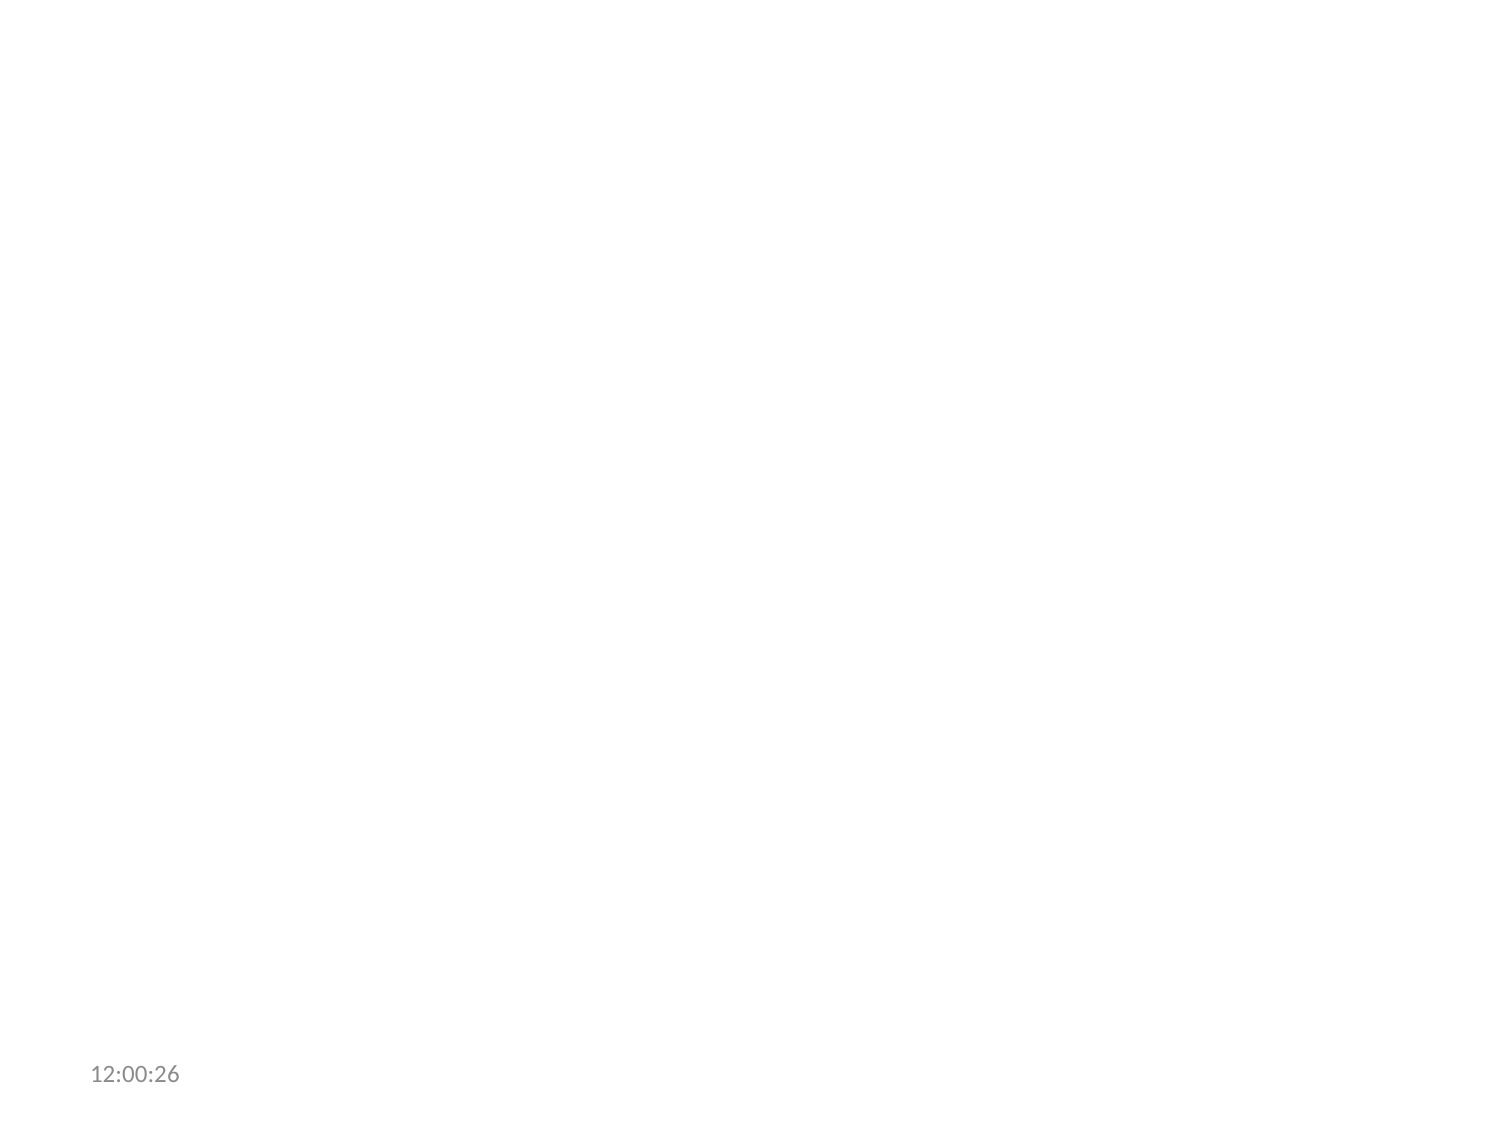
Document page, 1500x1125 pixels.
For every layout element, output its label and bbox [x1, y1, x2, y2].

slide_number [75, 1042, 425, 1103]
